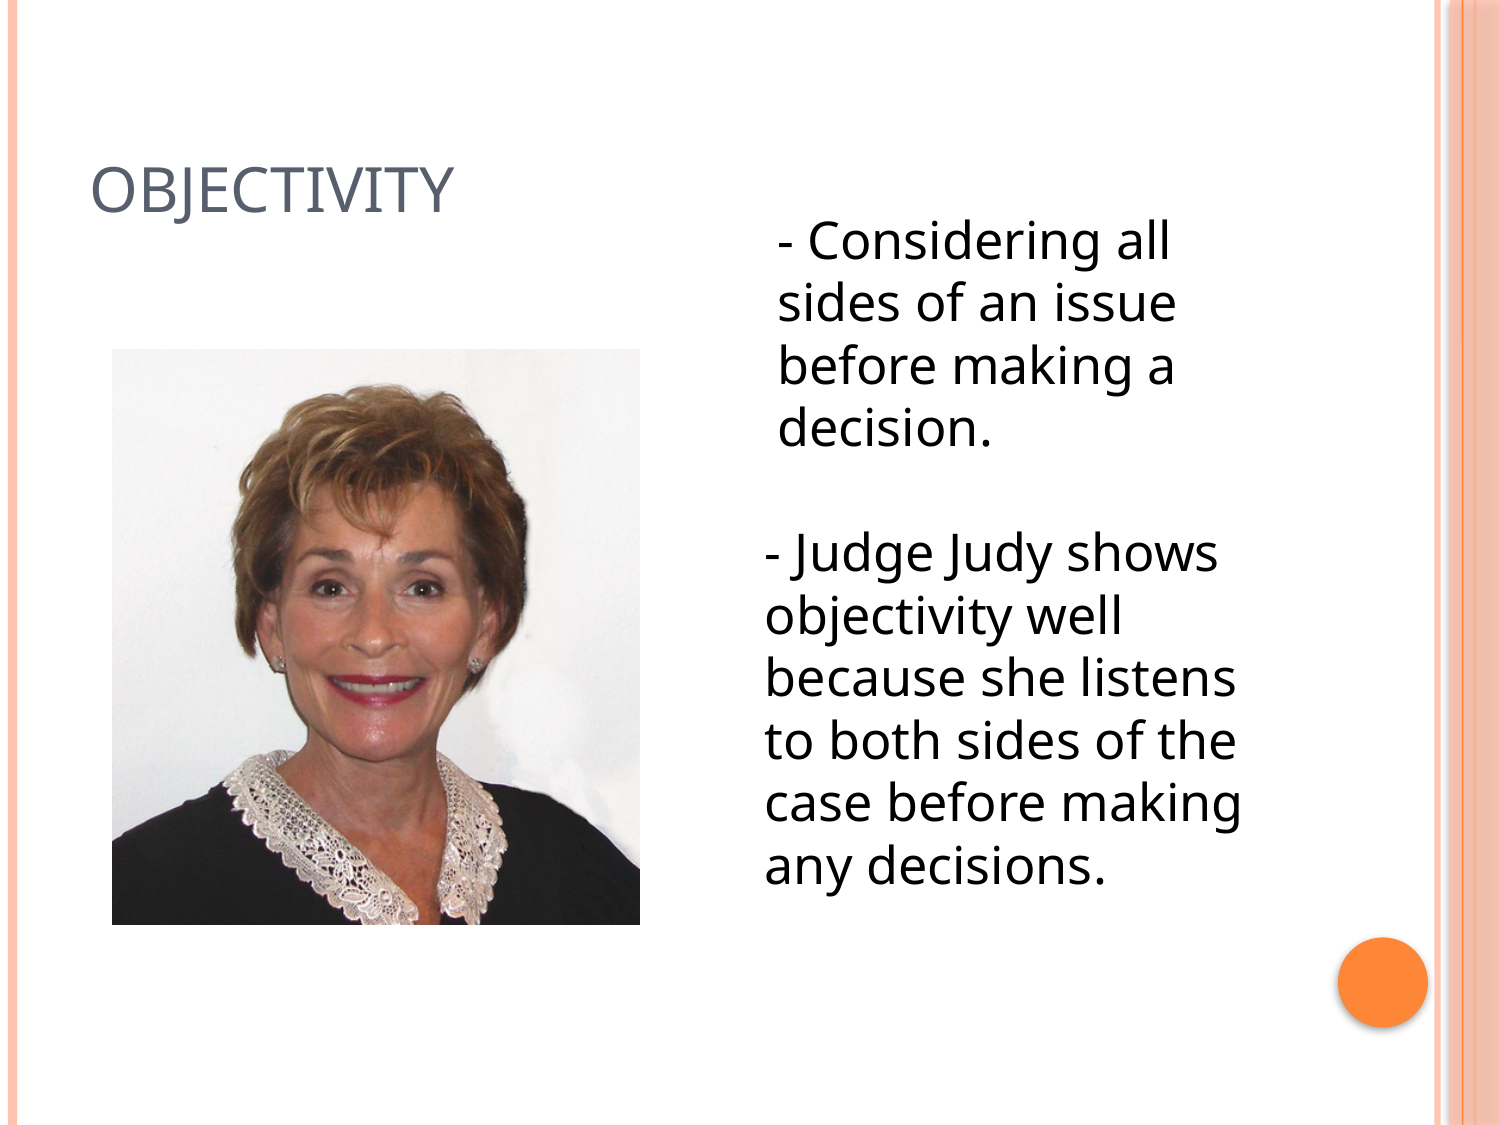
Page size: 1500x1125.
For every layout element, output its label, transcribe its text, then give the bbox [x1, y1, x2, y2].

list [111, 349, 640, 925]
title Objectivity [75, 45, 1300, 233]
text_box - Judge Judy shows objectivity well because she listens to both sides of the case before making any decisions. [750, 512, 1313, 903]
text_box - Considering all sides of an issue before making a decision. [762, 199, 1300, 465]
